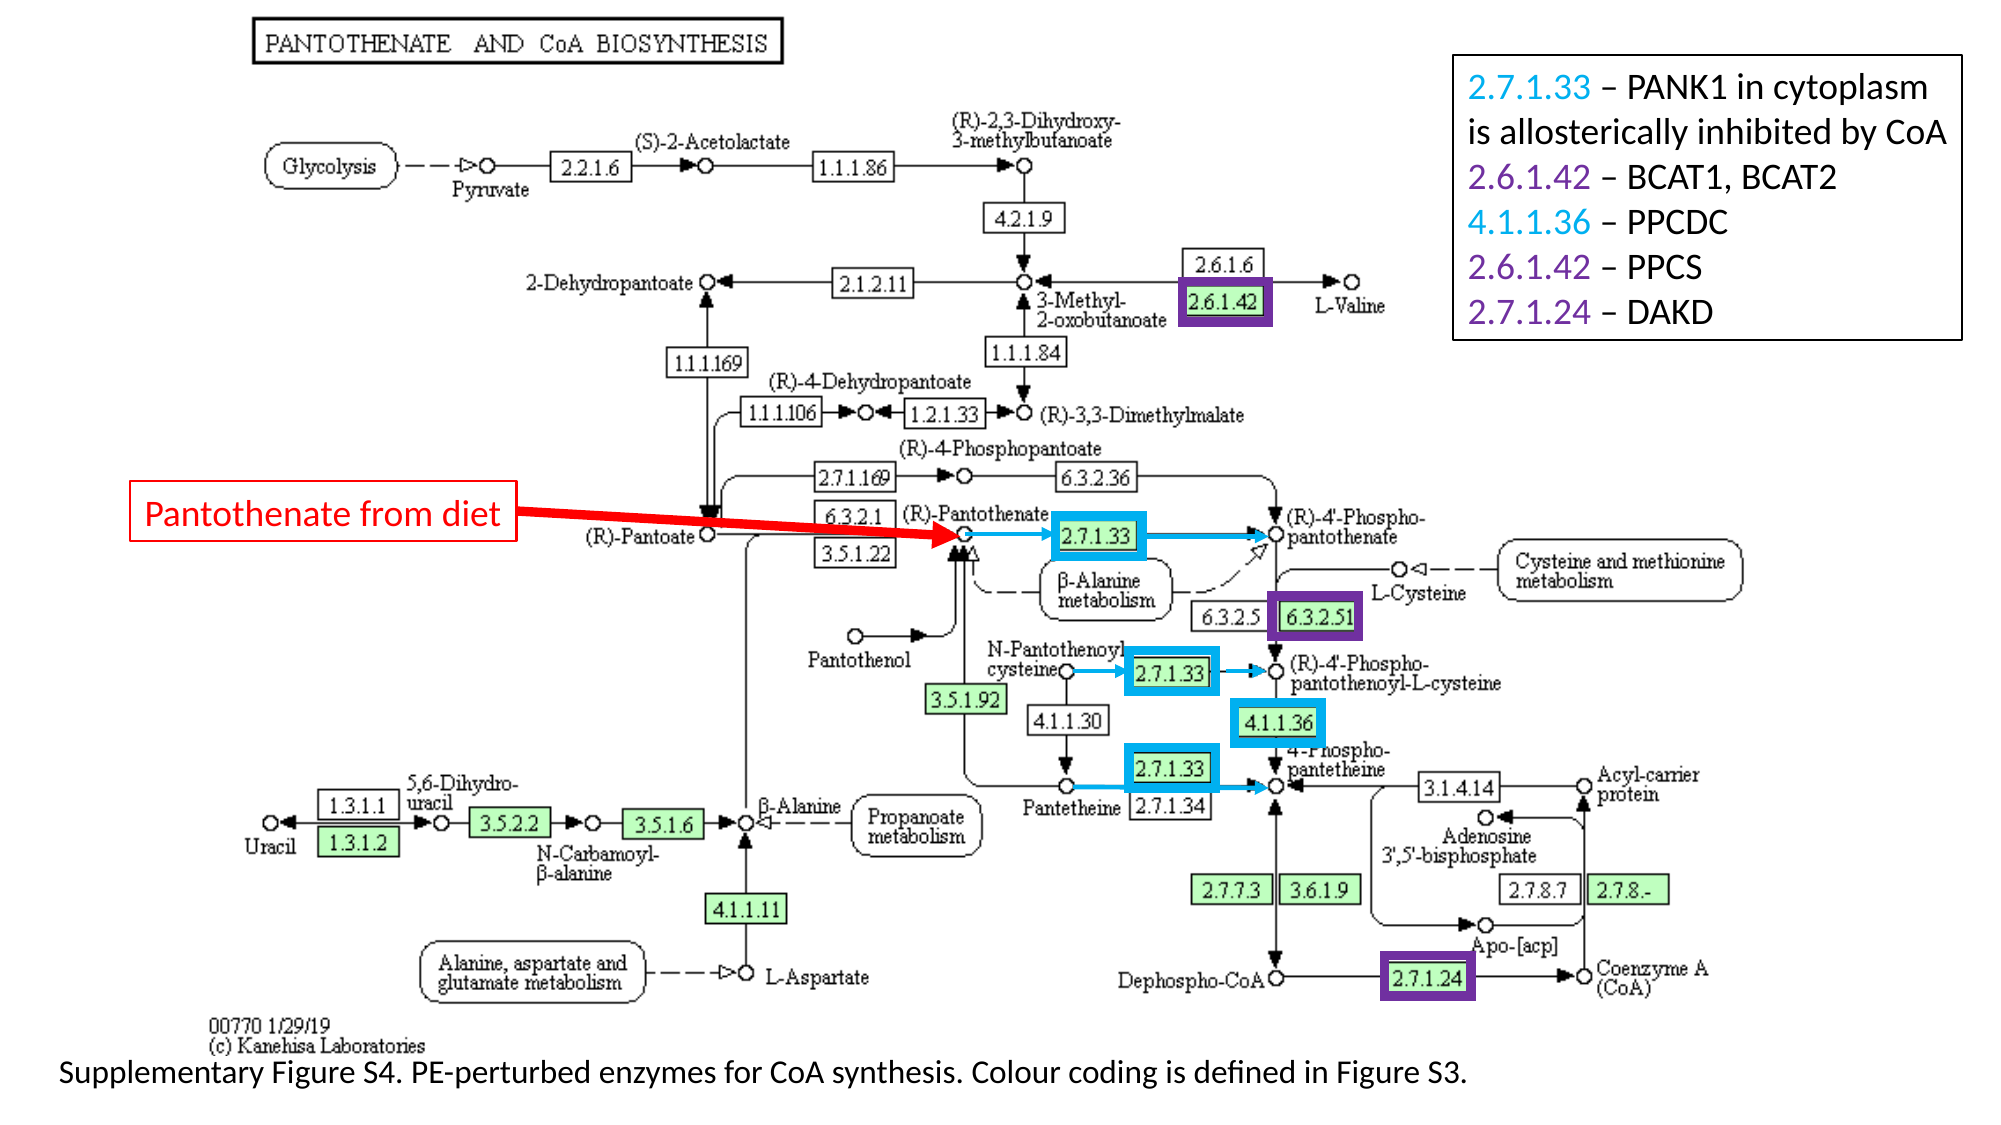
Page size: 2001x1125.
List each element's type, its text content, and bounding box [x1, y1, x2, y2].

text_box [122, 12, 1966, 1056]
text_box Supplementary Figure S4. PE-perturbed enzymes for CoA synthesis. Colour coding is defined in Figure S3. [44, 1047, 1944, 1125]
